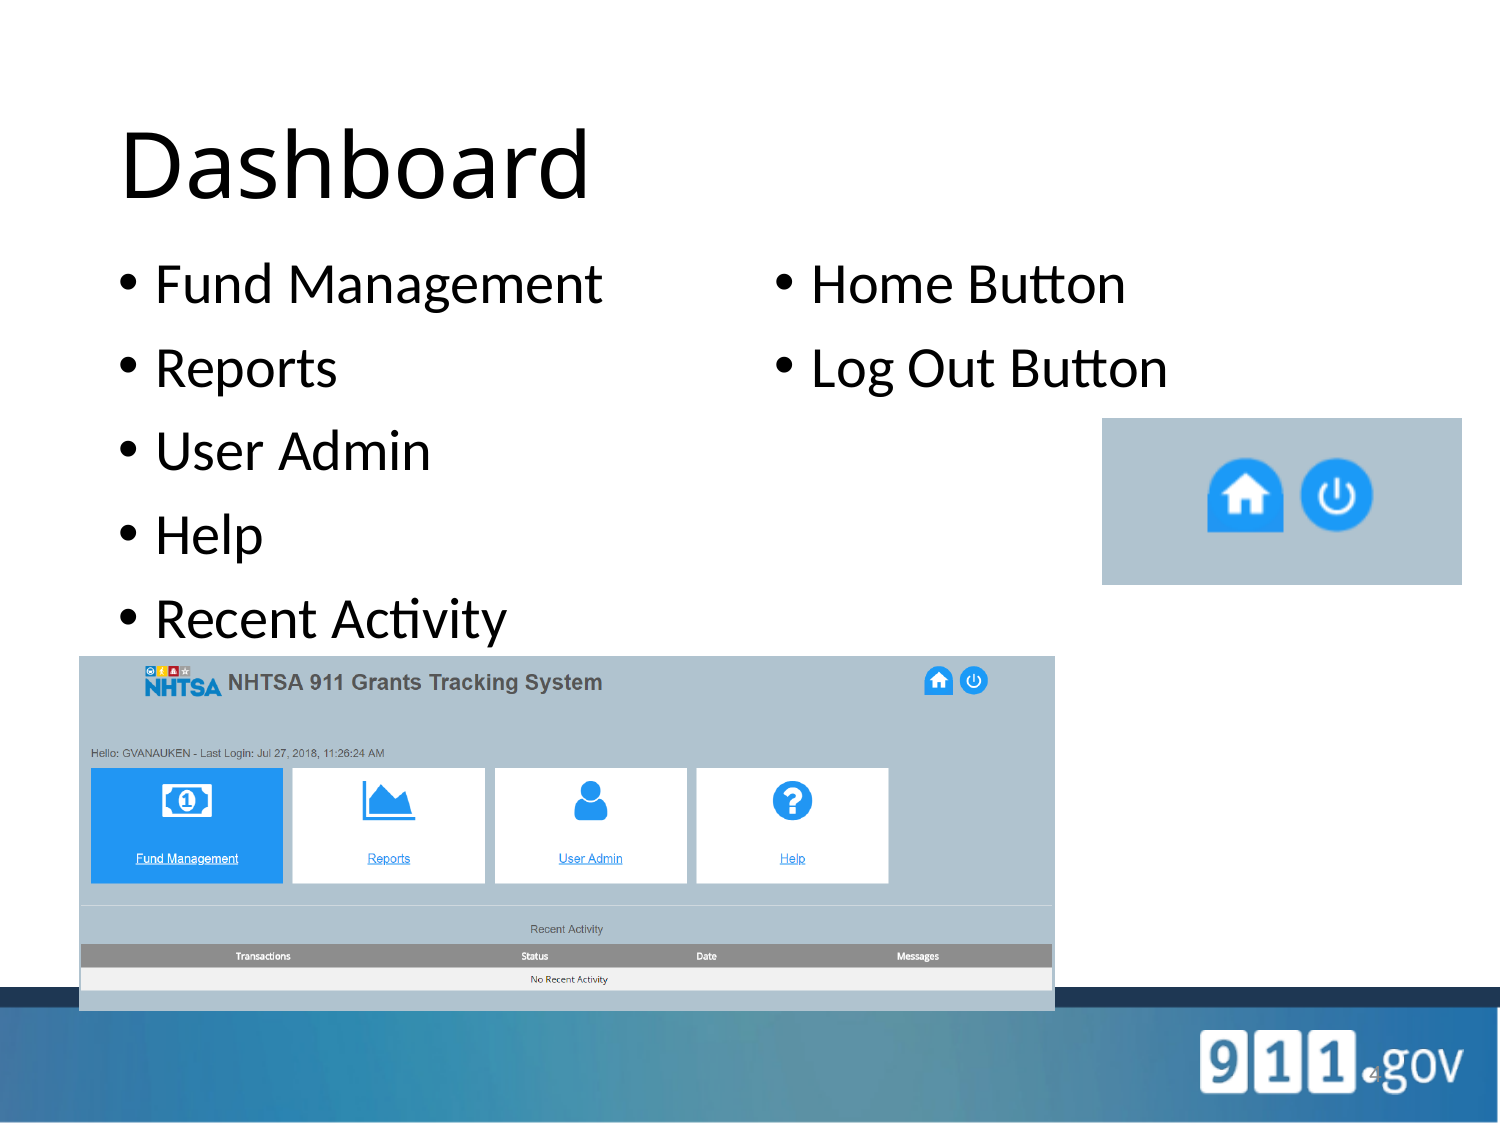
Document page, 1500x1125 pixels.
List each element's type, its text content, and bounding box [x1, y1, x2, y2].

list Home Button Log Out Button [759, 245, 1397, 1014]
title Dashboard [103, 59, 1397, 278]
picture [1102, 418, 1462, 585]
picture [0, 656, 1500, 1125]
list Fund Management Reports User Admin Help Recent Activity [103, 245, 741, 656]
slide_number 4 [1059, 1042, 1397, 1103]
